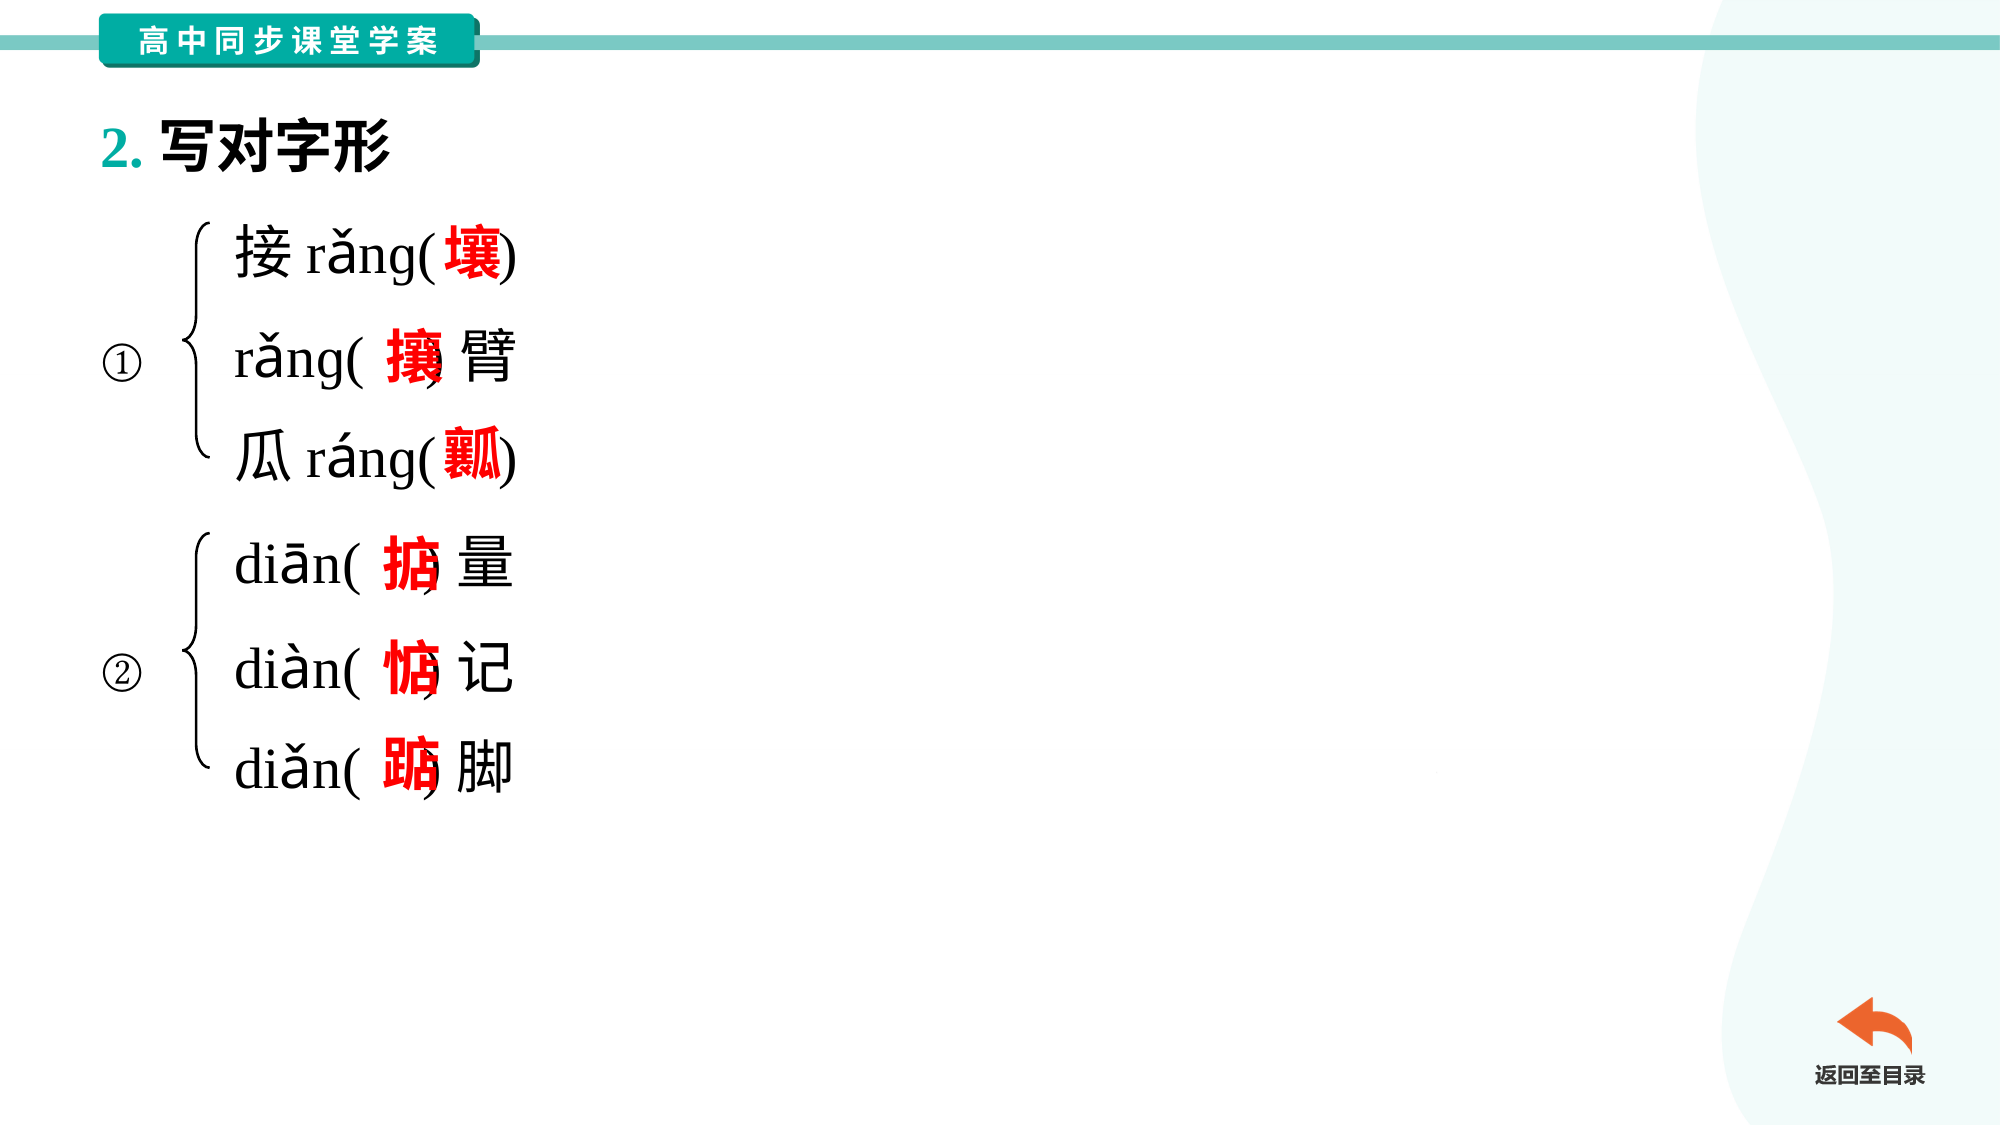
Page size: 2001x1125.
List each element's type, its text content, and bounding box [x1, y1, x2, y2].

text_box diān( )量 diàn( )记 diǎn( )脚 [234, 491, 581, 789]
text_box 瓤 [422, 387, 524, 477]
text_box ① [100, 288, 187, 393]
text_box 掂 [360, 492, 462, 585]
text_box 踮 [360, 697, 462, 787]
text_box [182, 532, 210, 769]
picture [0, 0, 2000, 1125]
text_box [182, 222, 210, 458]
text_box 接rǎnɡ( ) rǎnɡ( )臂 瓜ránɡ( ) [234, 181, 585, 479]
text_box 攘 [364, 286, 466, 379]
text_box 壤 [422, 182, 524, 275]
text_box 惦 [360, 596, 462, 690]
text_box ② [100, 598, 187, 704]
text_box 2.写对字形 [100, 76, 1899, 169]
